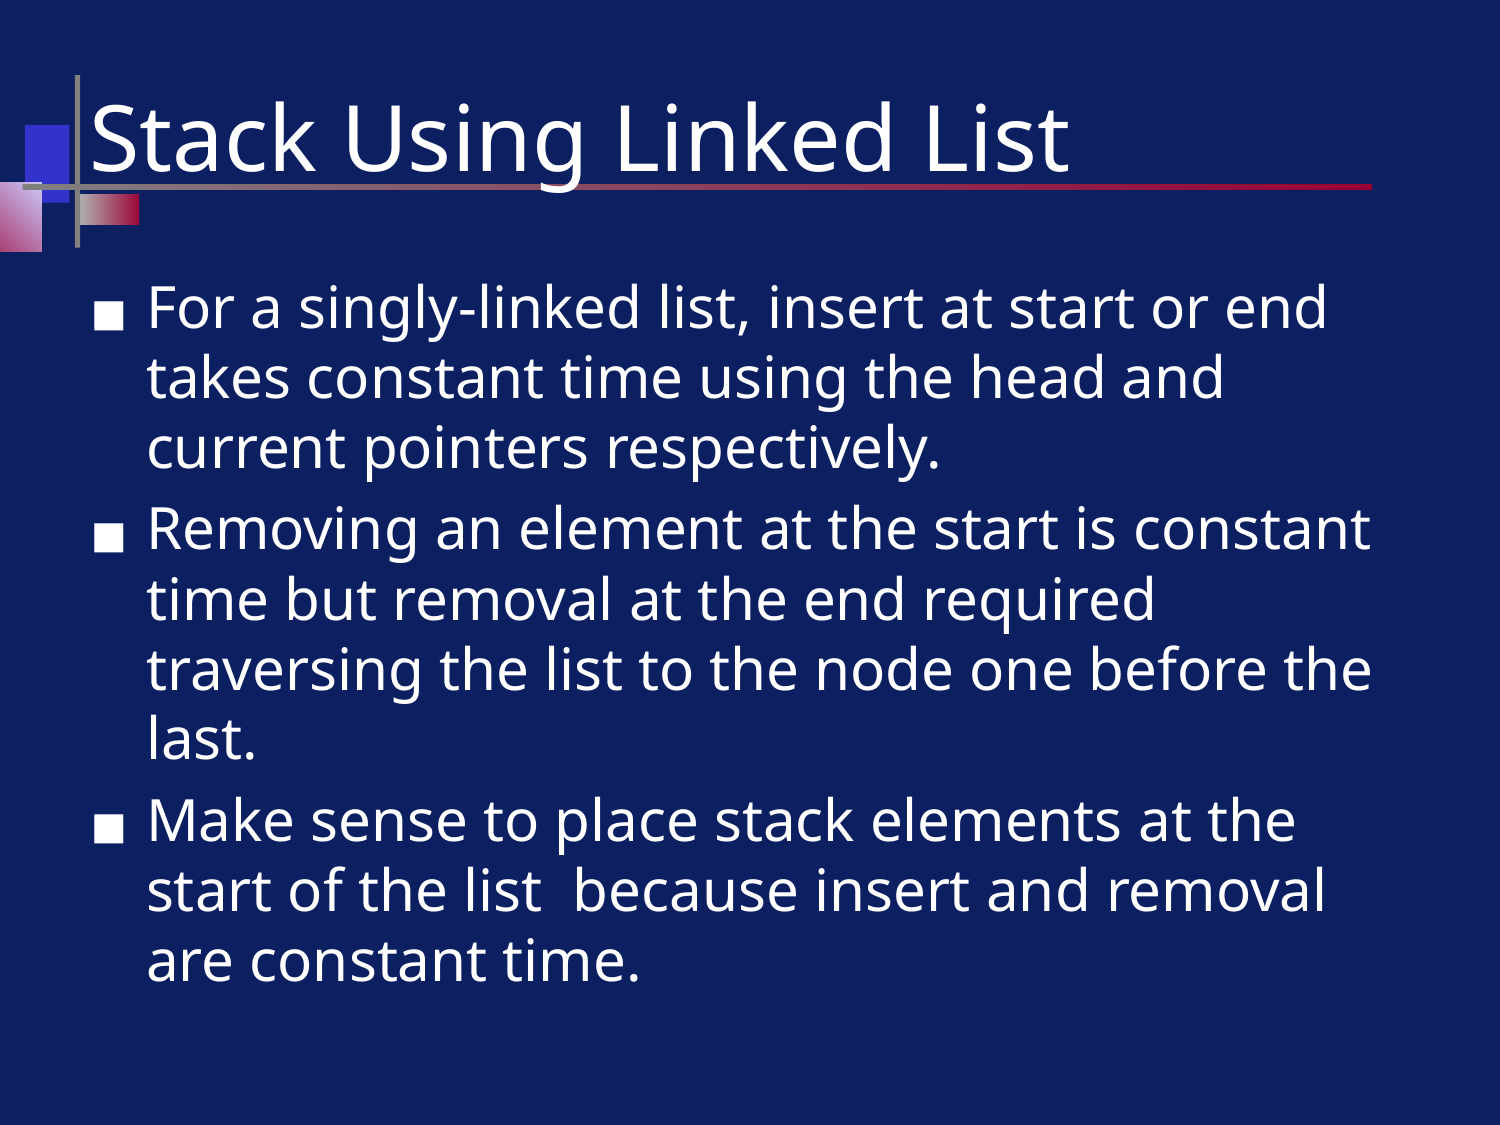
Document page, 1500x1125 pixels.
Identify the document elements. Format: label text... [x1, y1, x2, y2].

list For a singly-linked list, insert at start or end takes constant time using the head and current pointers respectively. Removing an element at the start is constant time but removal at the end required traversing the list to the node one before the last. Make sense to place stack elements at the start of the list because insert and removal are constant time. [74, 262, 1425, 1013]
title Stack Using Linked List [74, 59, 1425, 210]
